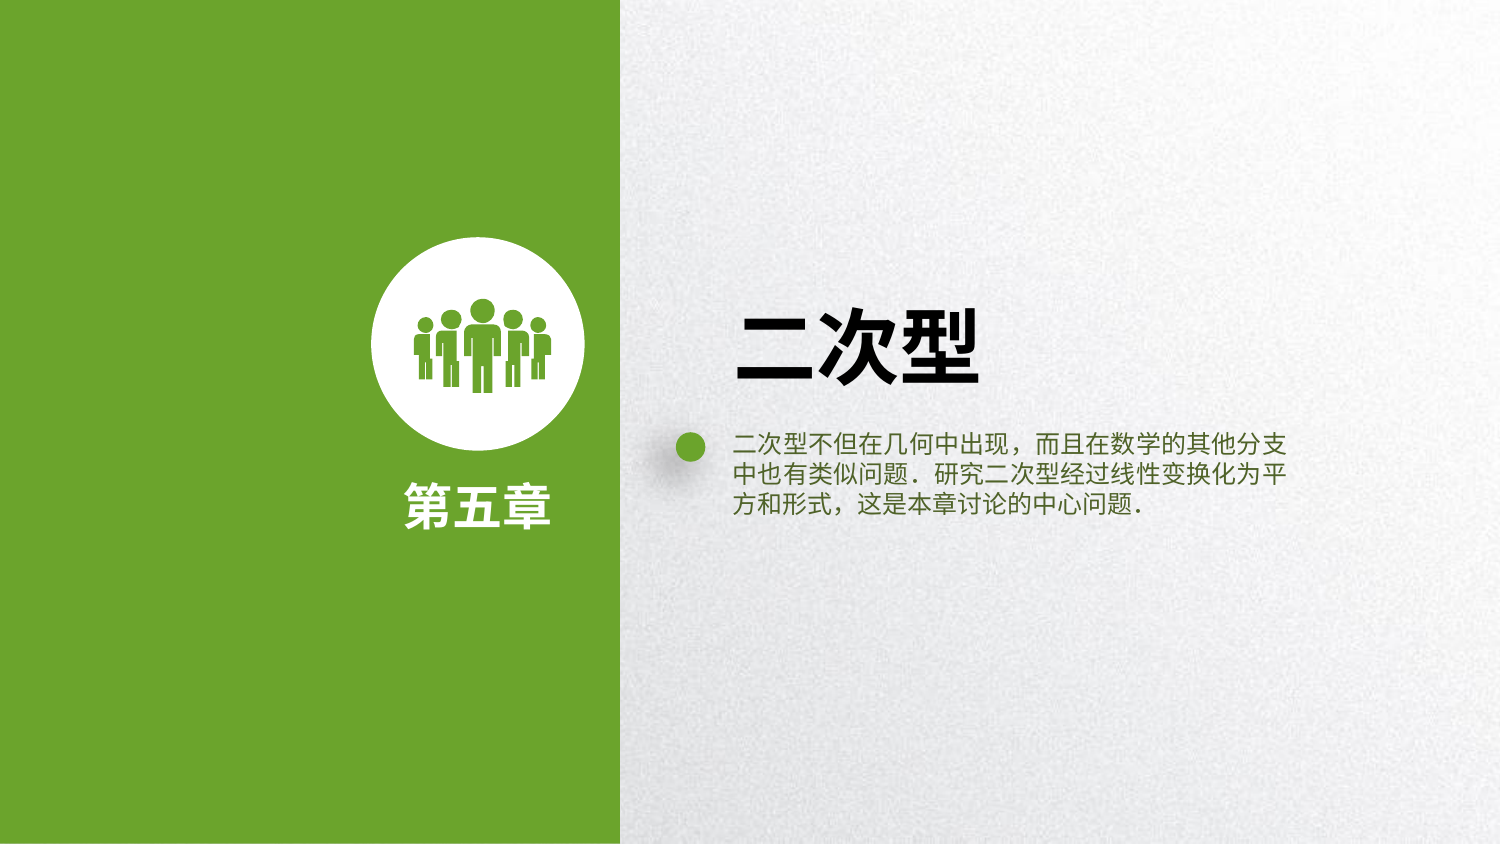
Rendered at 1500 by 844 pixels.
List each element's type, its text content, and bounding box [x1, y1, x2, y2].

text_box 二次型 [718, 287, 999, 403]
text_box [370, 236, 585, 451]
text_box [673, 430, 708, 464]
text_box 第五章 [376, 475, 580, 536]
text_box 二次型不但在几何中出现，而且在数学的其他分支中也有类似问题．研究二次型经过线性变换化为平方和形式，这是本章讨论的中心问题． [717, 421, 1303, 526]
picture [622, 0, 1500, 844]
text_box [0, 0, 622, 844]
